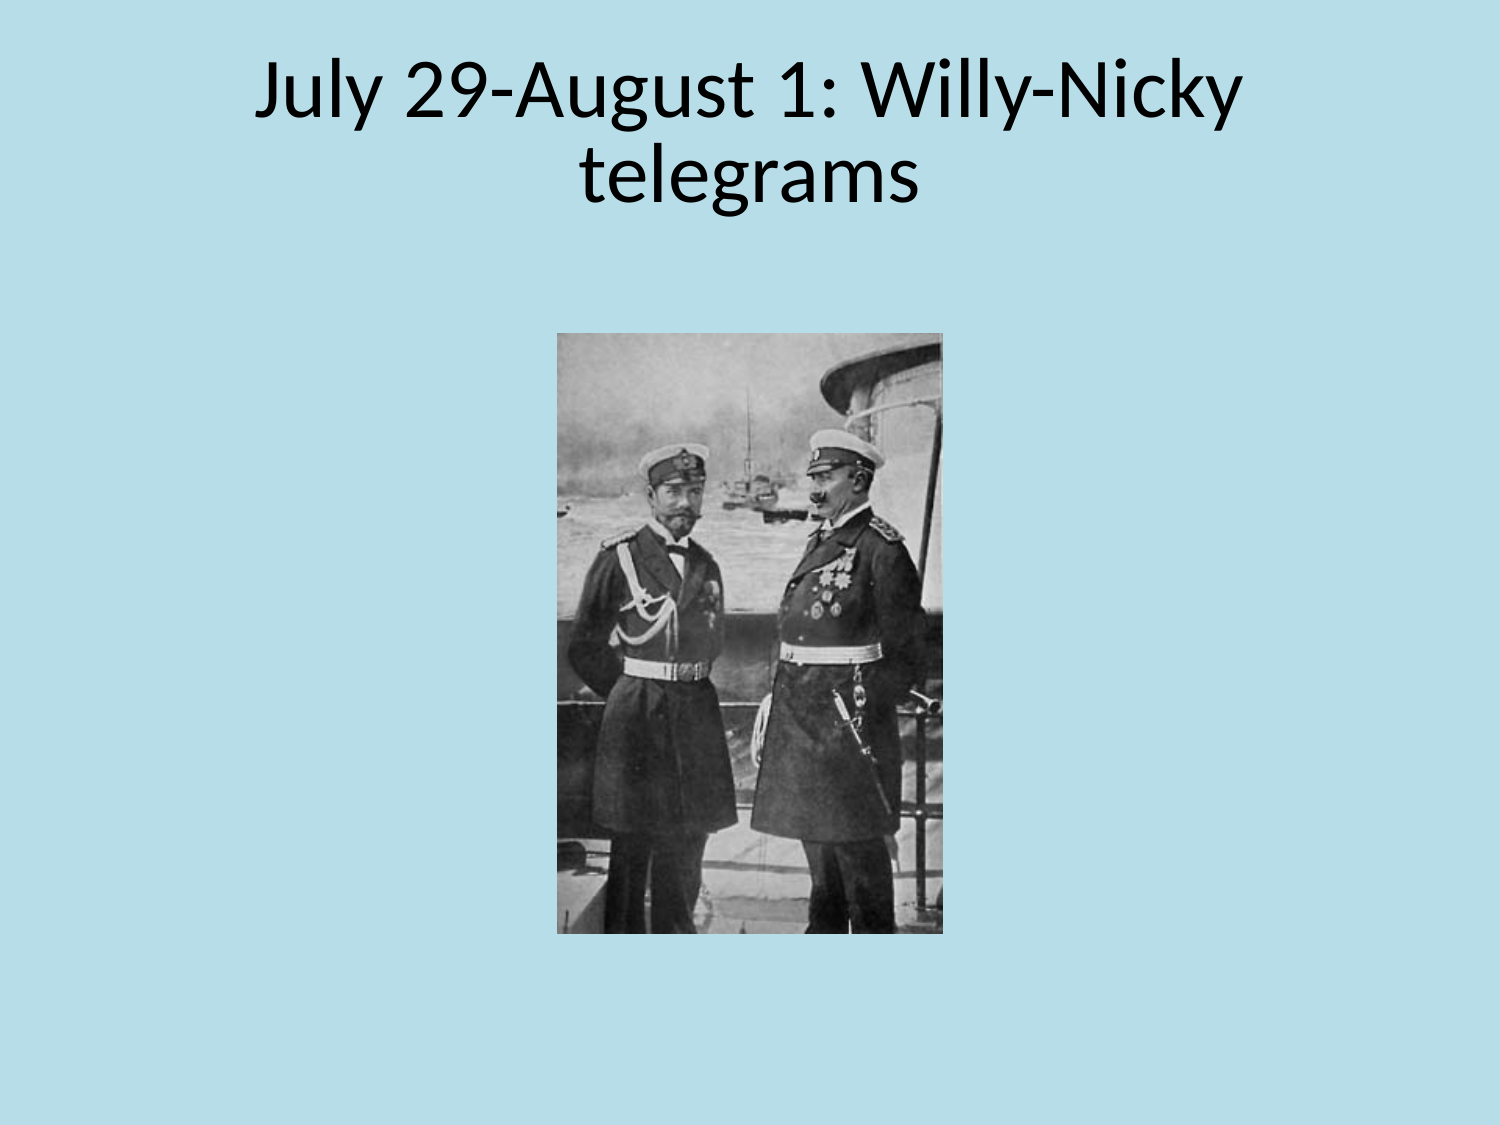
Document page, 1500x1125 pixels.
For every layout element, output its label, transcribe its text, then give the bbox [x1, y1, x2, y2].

title July 29-August 1: Willy-Nicky telegrams [75, 45, 1425, 233]
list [556, 333, 944, 934]
